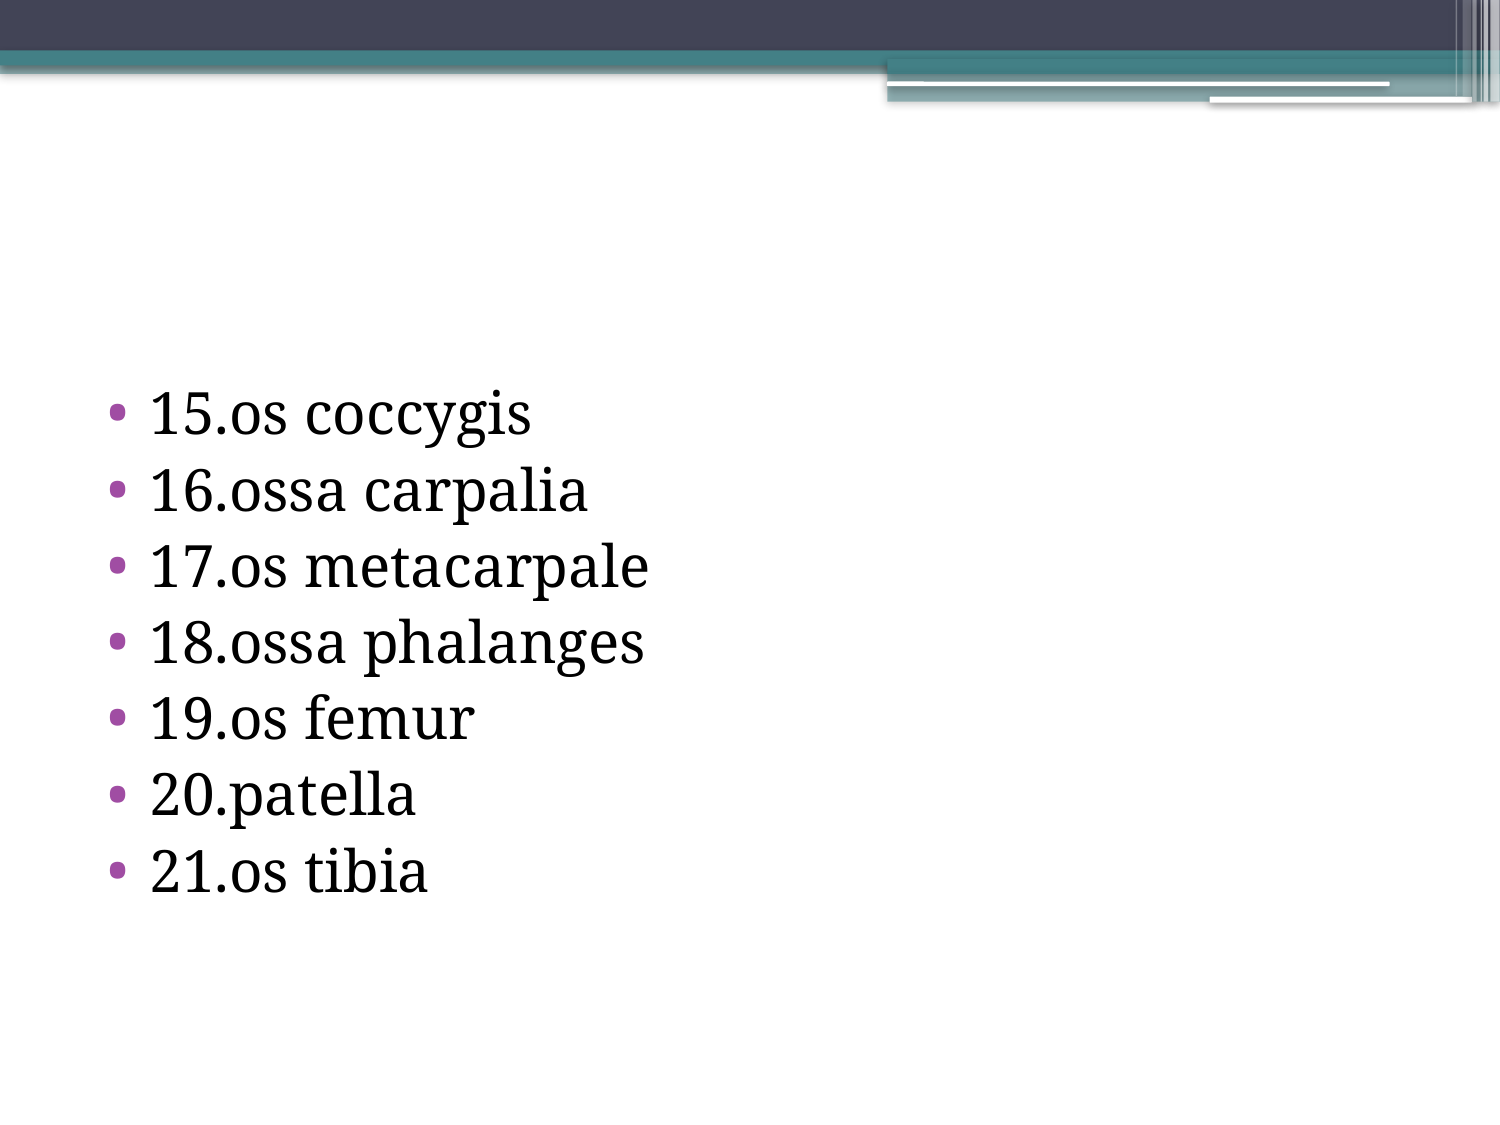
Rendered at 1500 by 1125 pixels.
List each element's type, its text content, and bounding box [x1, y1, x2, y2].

list 15.os coccygis 16.ossa carpalia 17.os metacarpale 18.ossa phalanges 19.os femur 20.patella 21.os tibia [75, 368, 1425, 1079]
